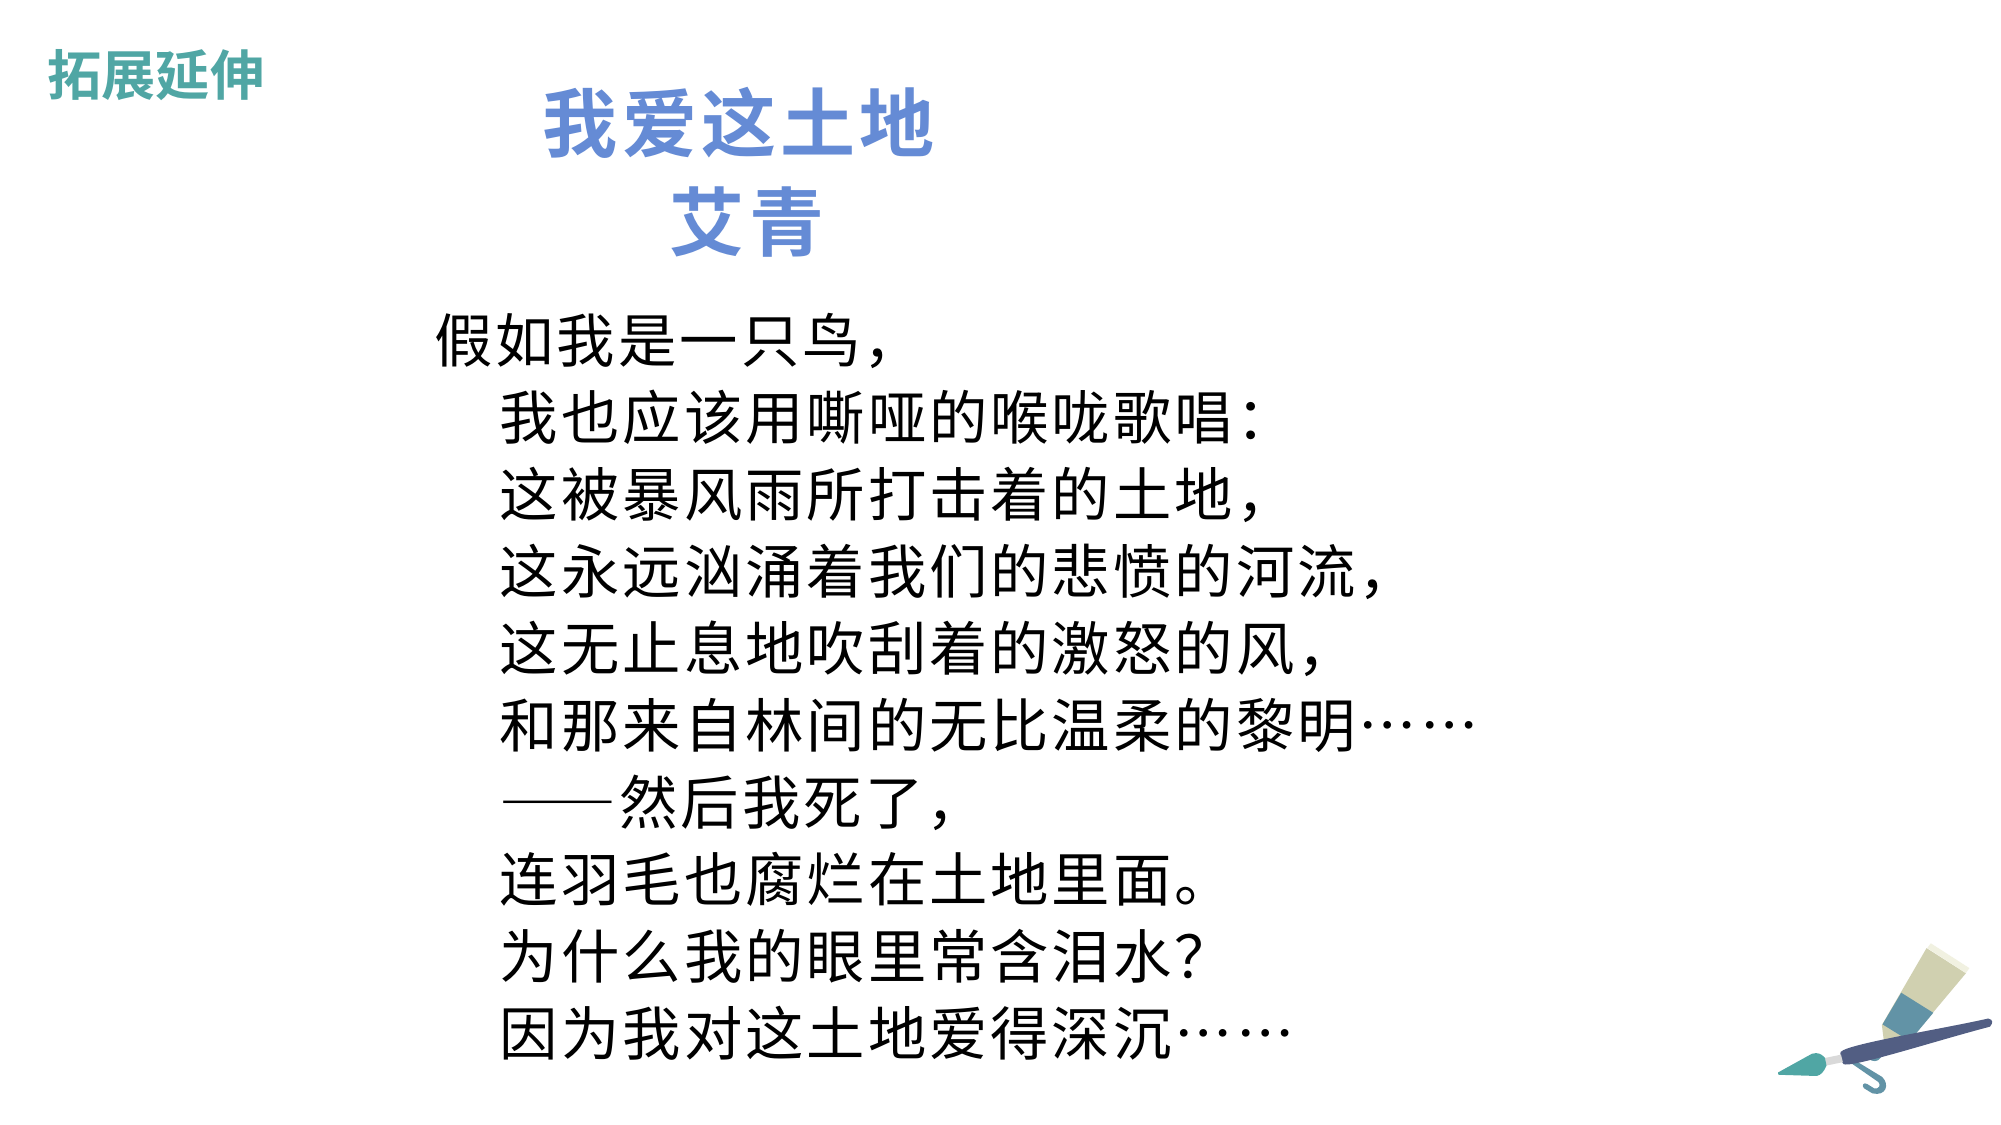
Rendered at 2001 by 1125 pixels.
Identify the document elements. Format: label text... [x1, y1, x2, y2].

text_box 拓展延伸 [32, 33, 347, 114]
title 我爱这土地 艾青 [528, 60, 2000, 248]
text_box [1811, 945, 1974, 1125]
list 假如我是一只鸟， 我也应该用嘶哑的喉咙歌唱： 这被暴风雨所打击着的土地， 这永远汹涌着我们的悲愤的河流， 这无止息地吹刮着的激怒的风， 和那来自林间的无比温柔的黎明…… ——然后我死了， 连羽毛也腐烂在土地里面。 为什么我的眼里常含泪水？ 因为我对这土地爱得深沉…… [324, 289, 1675, 1098]
